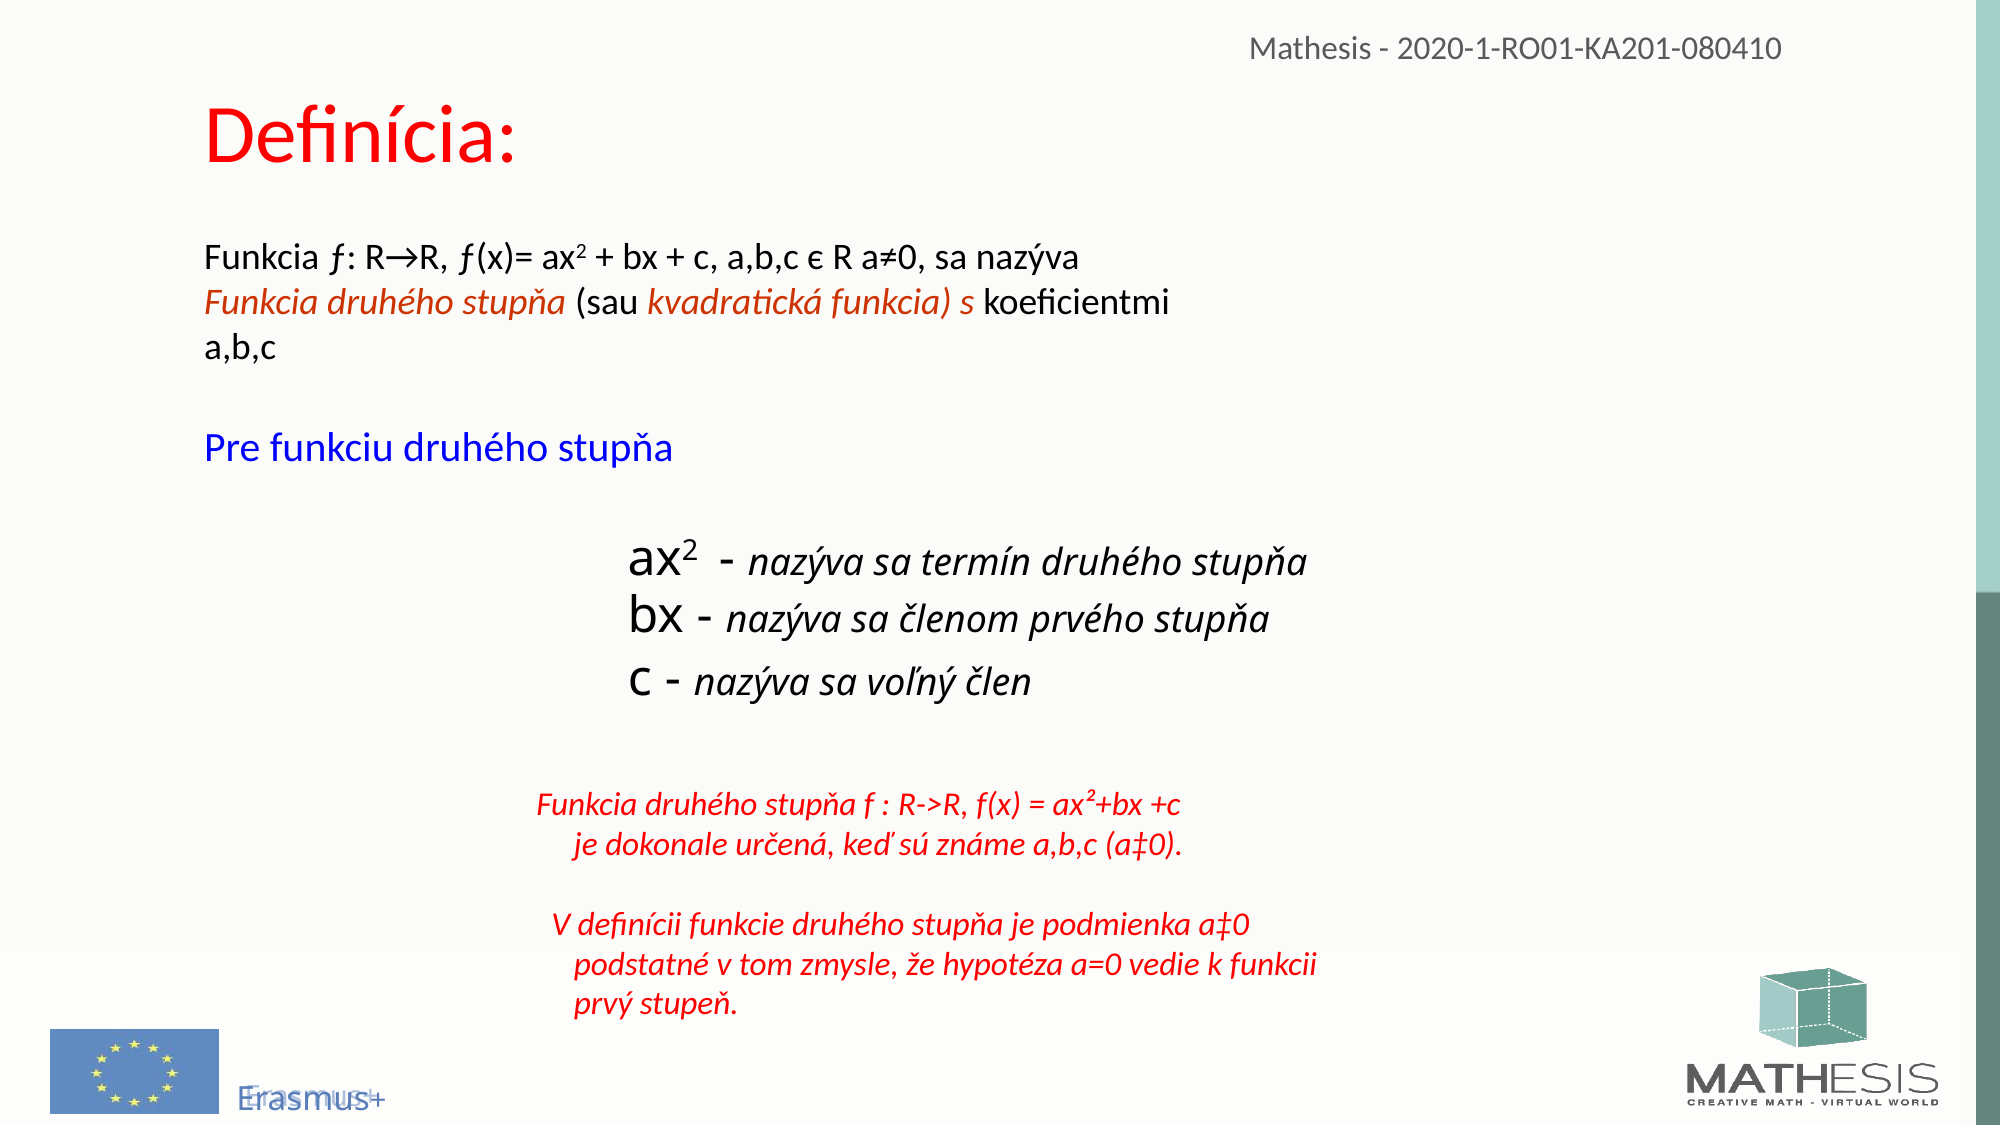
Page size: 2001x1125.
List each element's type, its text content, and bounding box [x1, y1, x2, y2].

text_box Δ>0 [1976, 0, 2000, 1125]
text_box Definícia: [189, 71, 723, 187]
text_box Funkcia ƒ: R→R, ƒ(x)= ax2 + bx + c, a,b,c є R a≠0, sa nazýva Funkcia druhého stupňa (sau kvadratická funkcia) s koeficientmi a,b,c [189, 224, 1353, 375]
text_box c - nazýva sa voľný člen [600, 637, 1688, 713]
text_box Pre funkciu druhého stupňa [189, 412, 899, 478]
text_box Funkcia druhého stupňa f : R->R, f(x) = ax²+bx +c je dokonale určená, keď sú známe a,b,c (a‡0). V definícii funkcie druhého stupňa je podmienka a‡0 podstatné v tom zmysle, že hypotéza a=0 vedie k funkcii prvý stupeň. [521, 736, 1634, 1068]
text_box bx - nazýva sa členom prvého stupňa [612, 574, 1700, 650]
text_box Δ>0 [50, 1029, 219, 1114]
text_box ax2 - nazýva sa termín druhého stupňa [612, 518, 1750, 594]
text_box Δ>0 [1664, 928, 1961, 1125]
